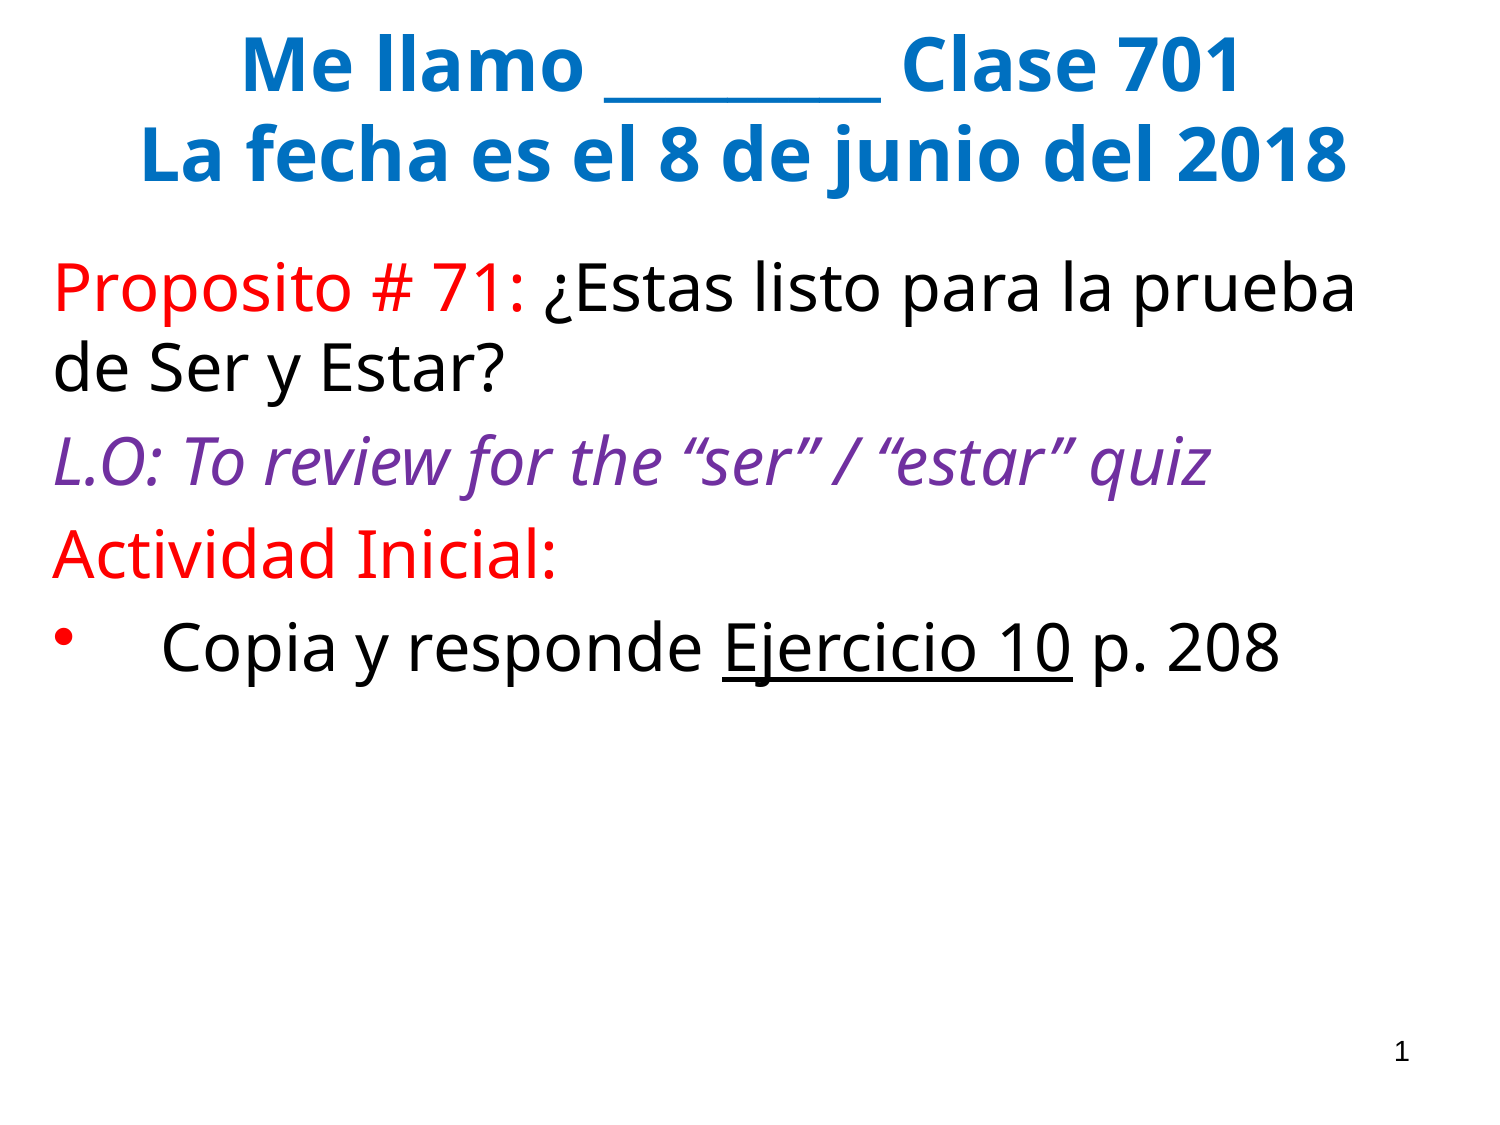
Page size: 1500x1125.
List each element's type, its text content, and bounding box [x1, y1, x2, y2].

list Proposito # 71: ¿Estas listo para la prueba de Ser y Estar? L.O: To review for the “ser” / “estar” quiz Actividad Inicial: Copia y responde Ejercicio 10 p. 208 [37, 237, 1438, 1013]
title Me llamo _________ Clase 701 La fecha es el 8 de junio del 2018 [24, 12, 1463, 200]
slide_number 1 [1074, 1024, 1425, 1103]
